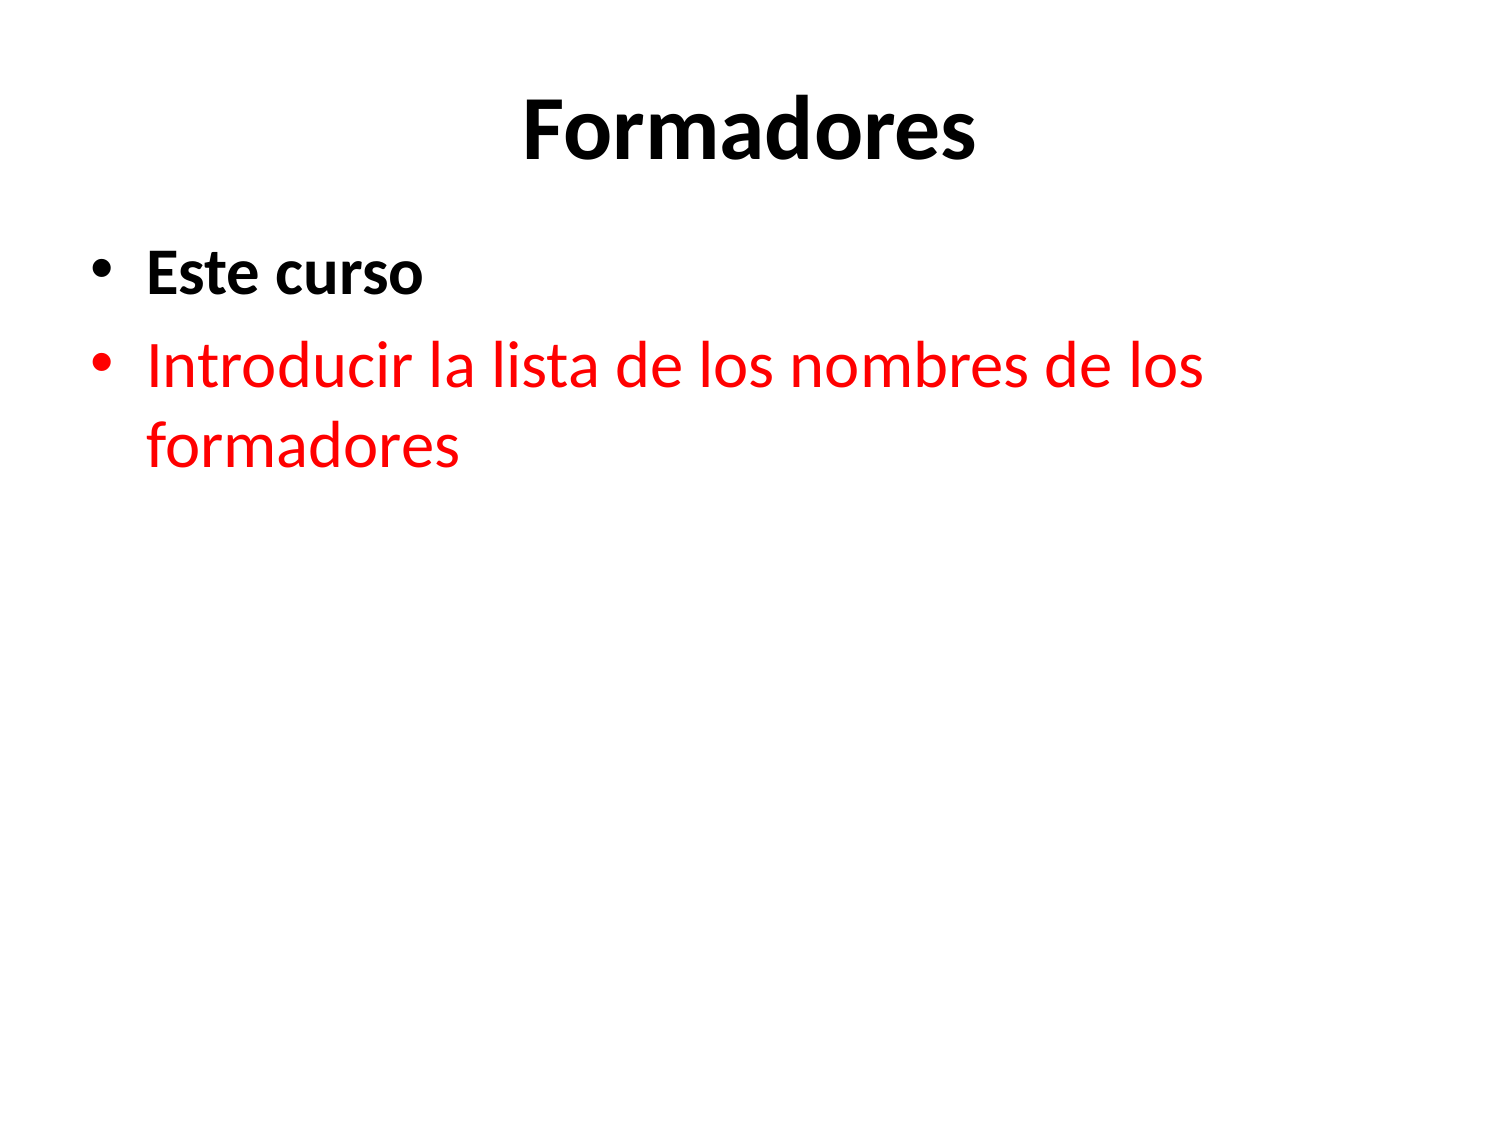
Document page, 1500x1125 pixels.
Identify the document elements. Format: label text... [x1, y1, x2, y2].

list Este curso Introducir la lista de los nombres de los formadores [75, 219, 1462, 1100]
title Formadores [75, 45, 1425, 201]
